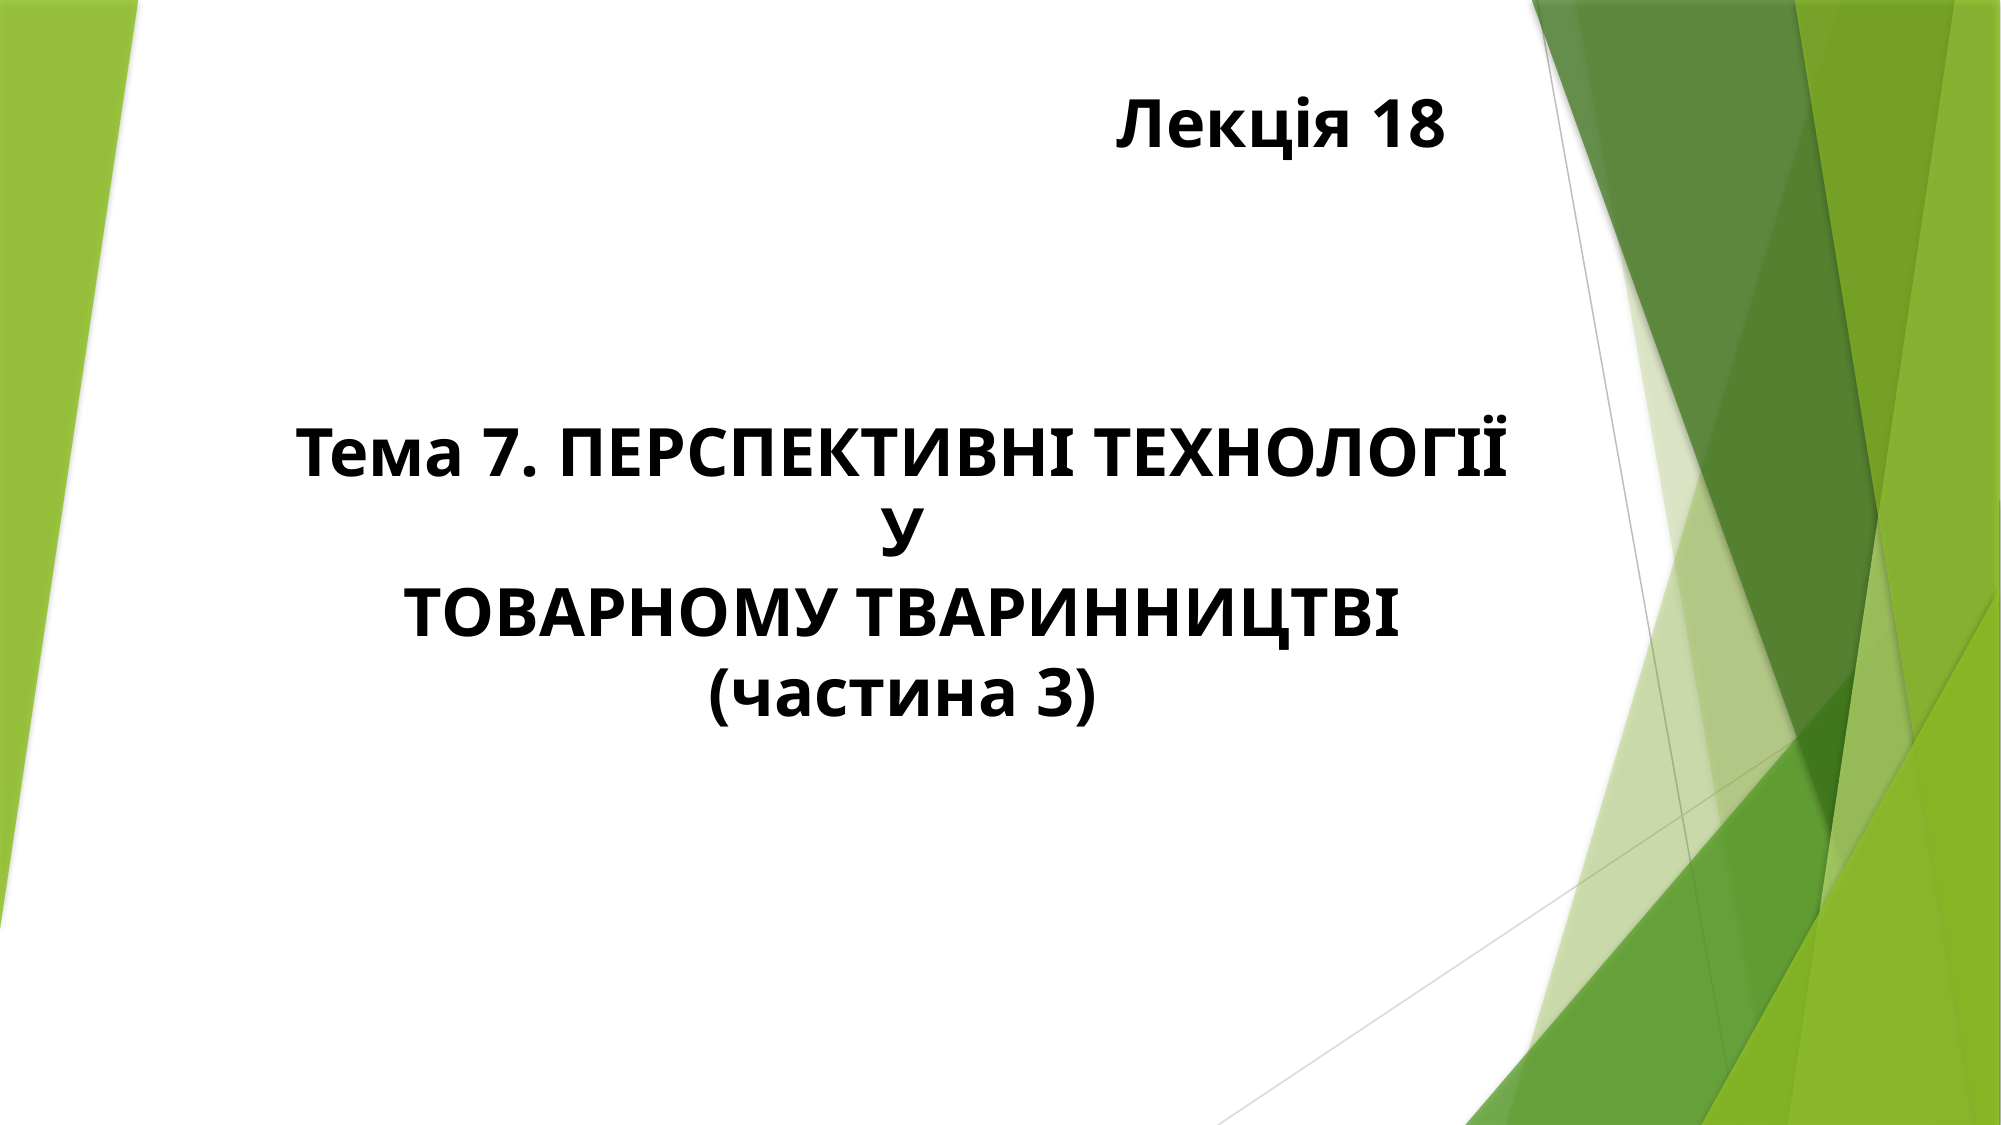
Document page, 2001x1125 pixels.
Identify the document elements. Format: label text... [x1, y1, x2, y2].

title Тема 7. ПЕРСПЕКТИВНІ ТЕХНОЛОГІЇ У ТОВАРНОМУ ТВАРИННИЦТВІ (частина 3) [265, 424, 1540, 818]
text_box Лекція 18 [644, 72, 1919, 168]
